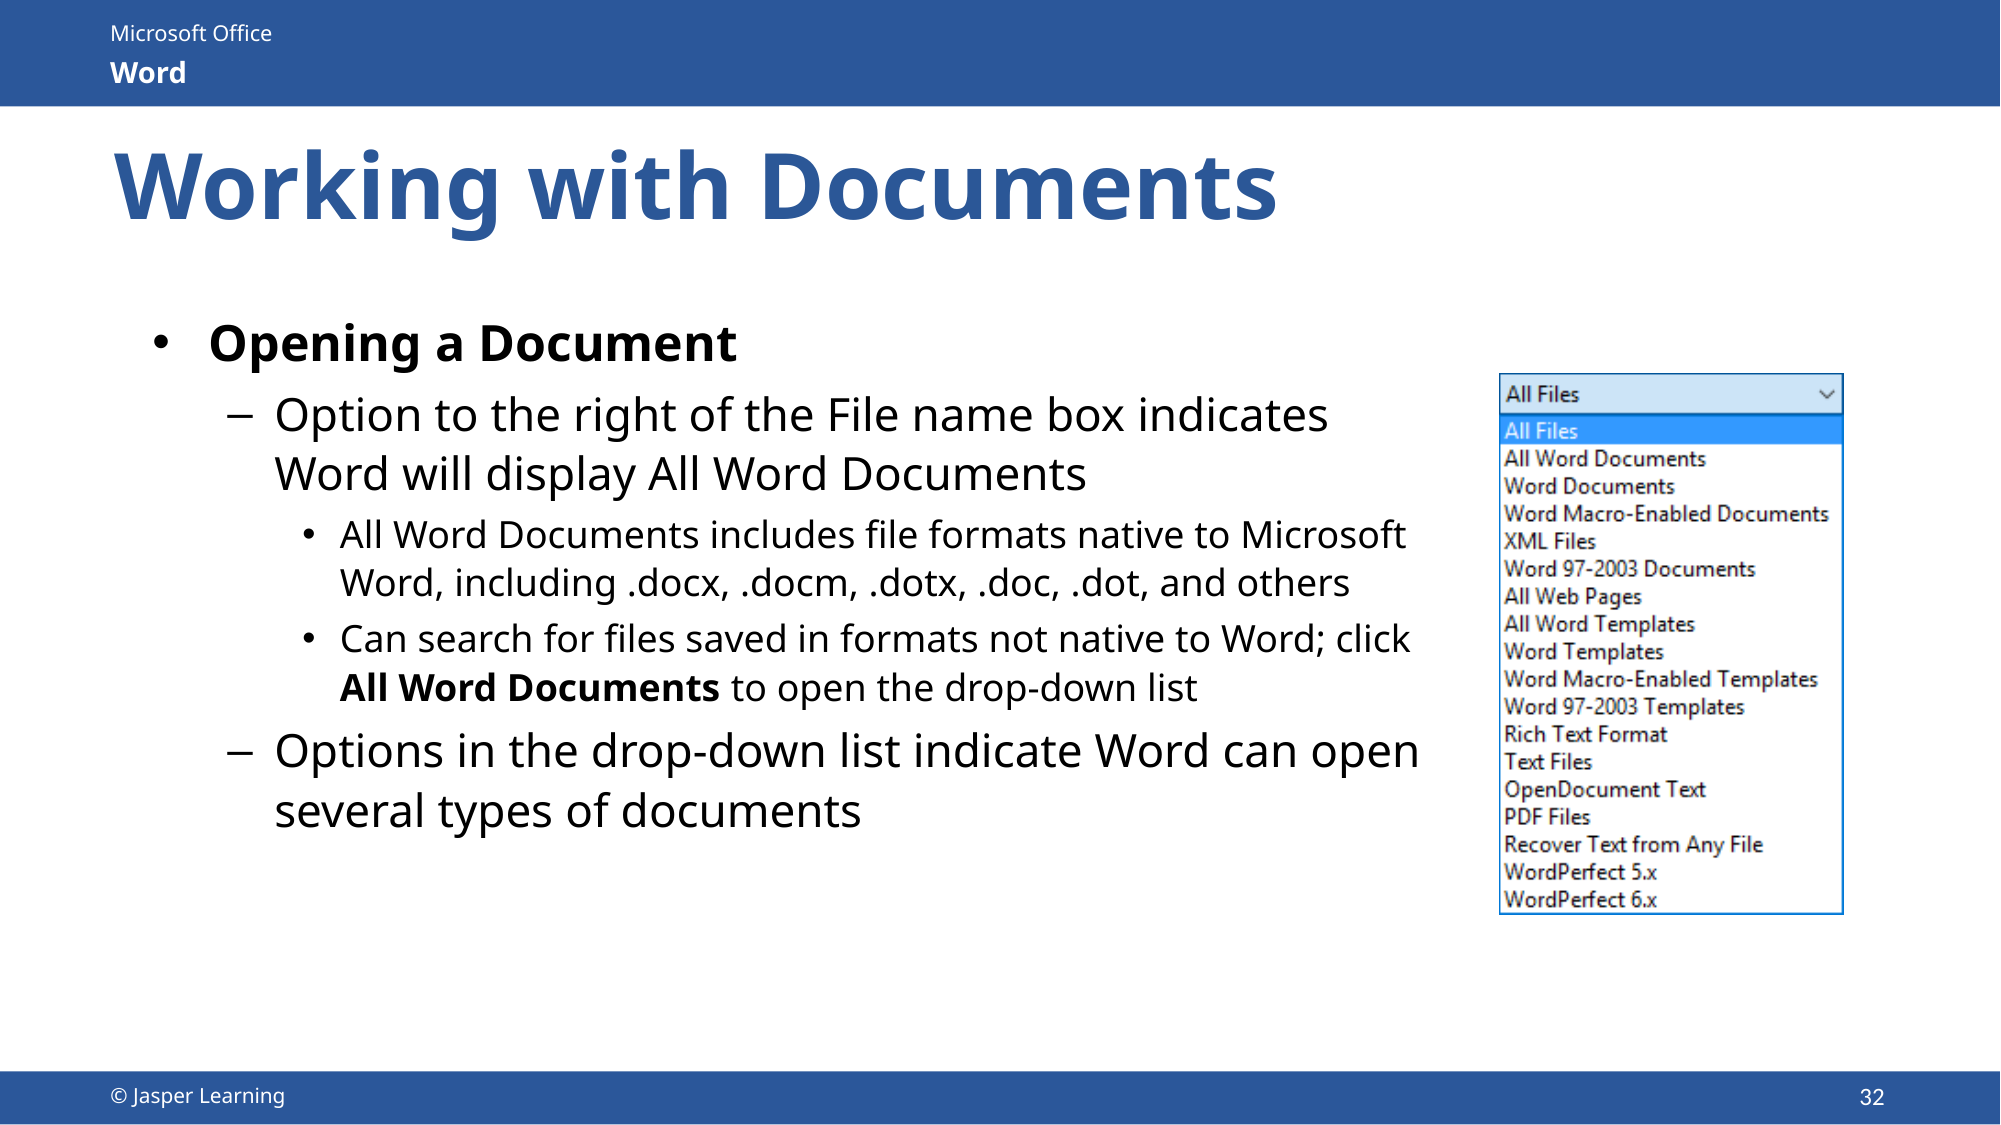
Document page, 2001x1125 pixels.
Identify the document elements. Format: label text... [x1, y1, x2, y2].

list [1498, 373, 1844, 915]
list Opening a Document Option to the right of the File name box indicates Word will display All Word Documents All Word Documents includes file formats native to Microsoft Word, including .docx, .docm, .dotx, .doc, .dot, and others Can search for files saved in formats not native to Word; click All Word Documents to open the drop-down list Options in the drop-down list indicate Word can open several types of documents [137, 299, 1441, 1014]
title Working with Documents [99, 118, 1866, 248]
slide_number 32 [1433, 1065, 1900, 1125]
footer © Jasper Learning [95, 1065, 729, 1125]
